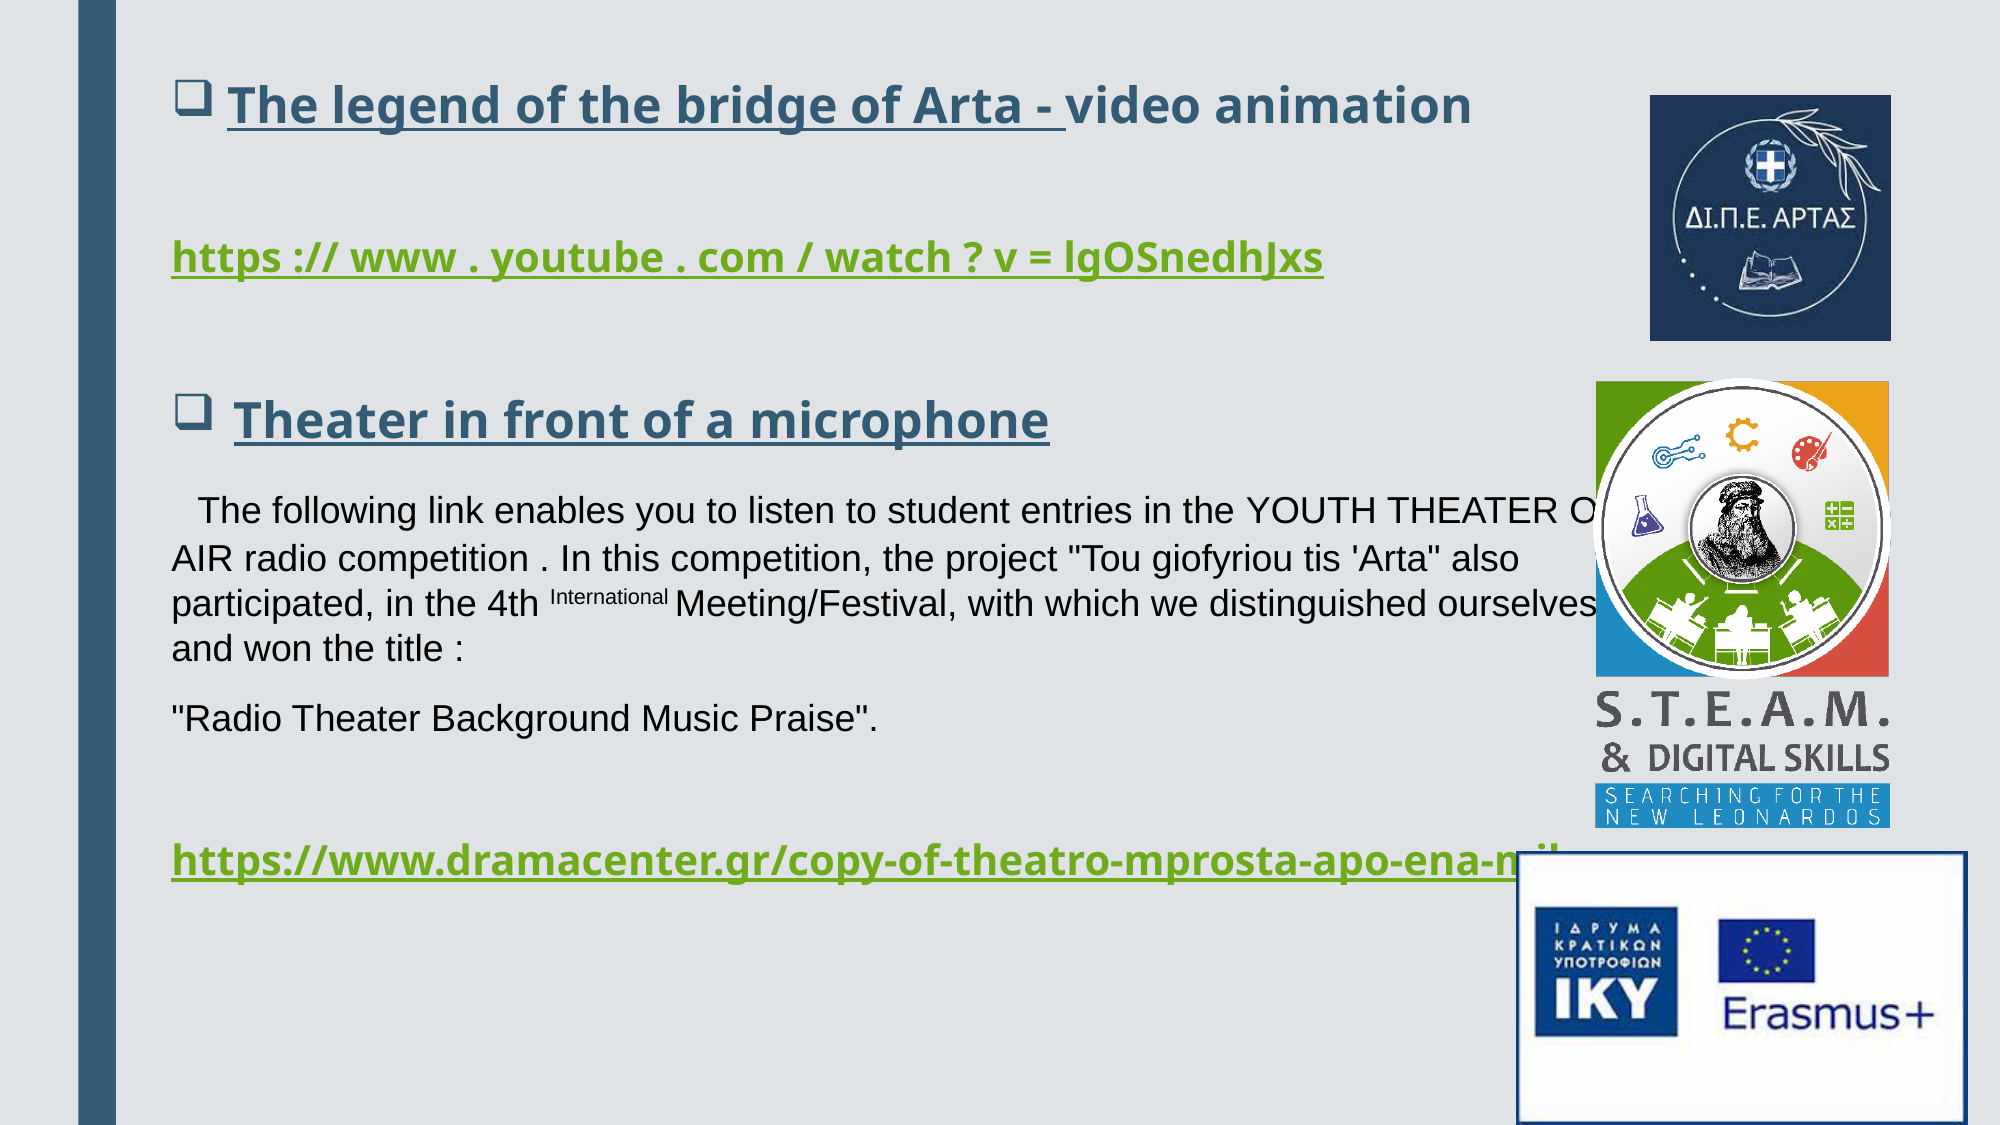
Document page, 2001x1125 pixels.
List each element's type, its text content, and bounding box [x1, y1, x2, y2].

picture [1650, 94, 1891, 341]
picture [1593, 378, 1891, 828]
picture [1516, 851, 1968, 1125]
list https :// www . youtube . com / watch ? v = lgOSnedhJxs Theater in front of a microphone The following link enables you to listen to student entries in the YOUTH THEATER ON AIR radio competition . In this competition, the project "Tou giofyriou tis 'Arta" also participated, in the 4th International Meeting/Festival, with which we distinguished ourselves and won the title : "Radio Theater Background Music Praise". https://www.dramacenter.gr/copy-of-theatro-mprosta-apo-ena-mik [155, 73, 1651, 1119]
